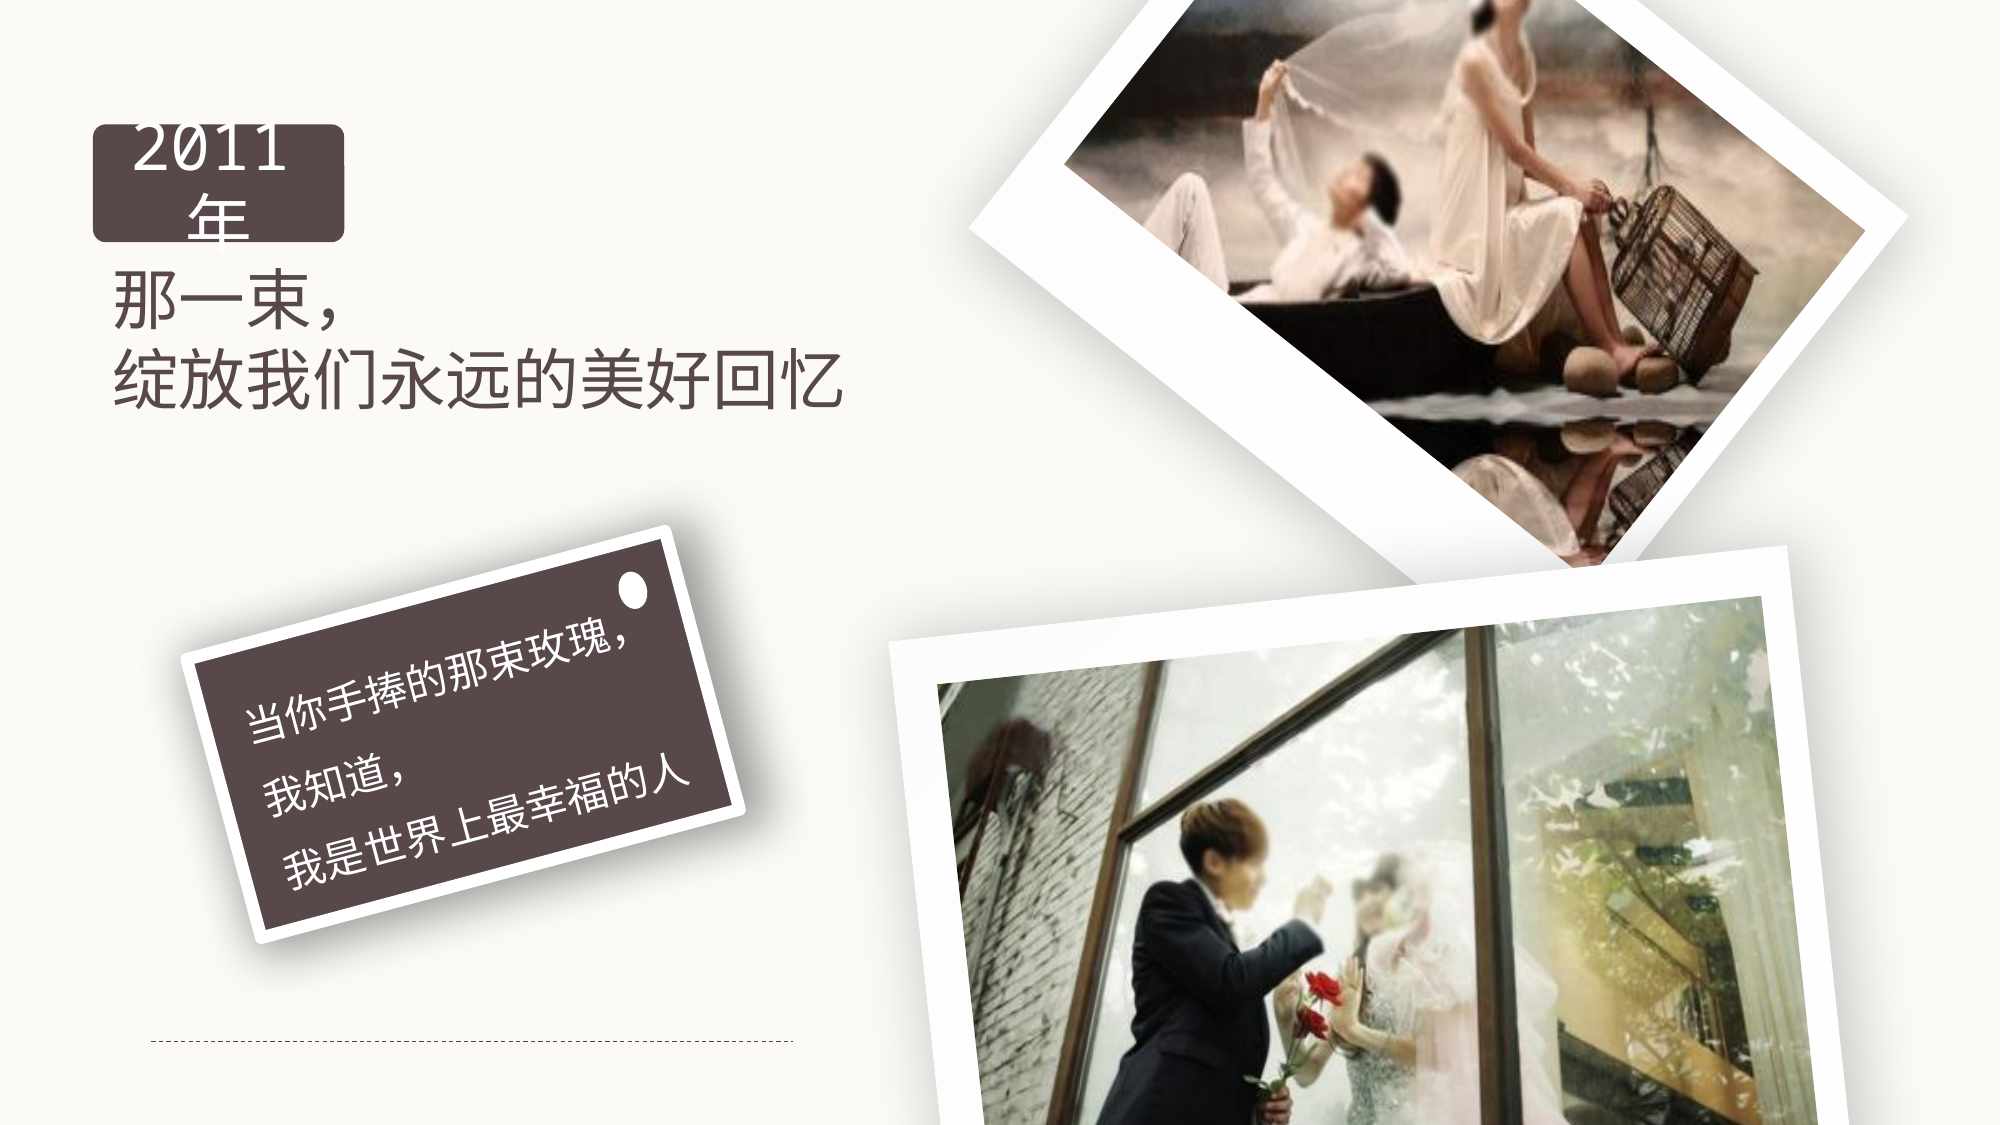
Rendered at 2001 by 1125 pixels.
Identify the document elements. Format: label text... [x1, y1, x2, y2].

picture [1804, 181, 1866, 309]
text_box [925, 591, 1829, 1125]
text_box 那一束， 绽放我们永远的美好回忆 [97, 250, 871, 426]
text_box 2011年 [91, 123, 346, 244]
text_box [1073, 0, 1804, 519]
picture [1064, 153, 1073, 172]
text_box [215, 590, 711, 879]
picture [1511, 519, 1637, 568]
